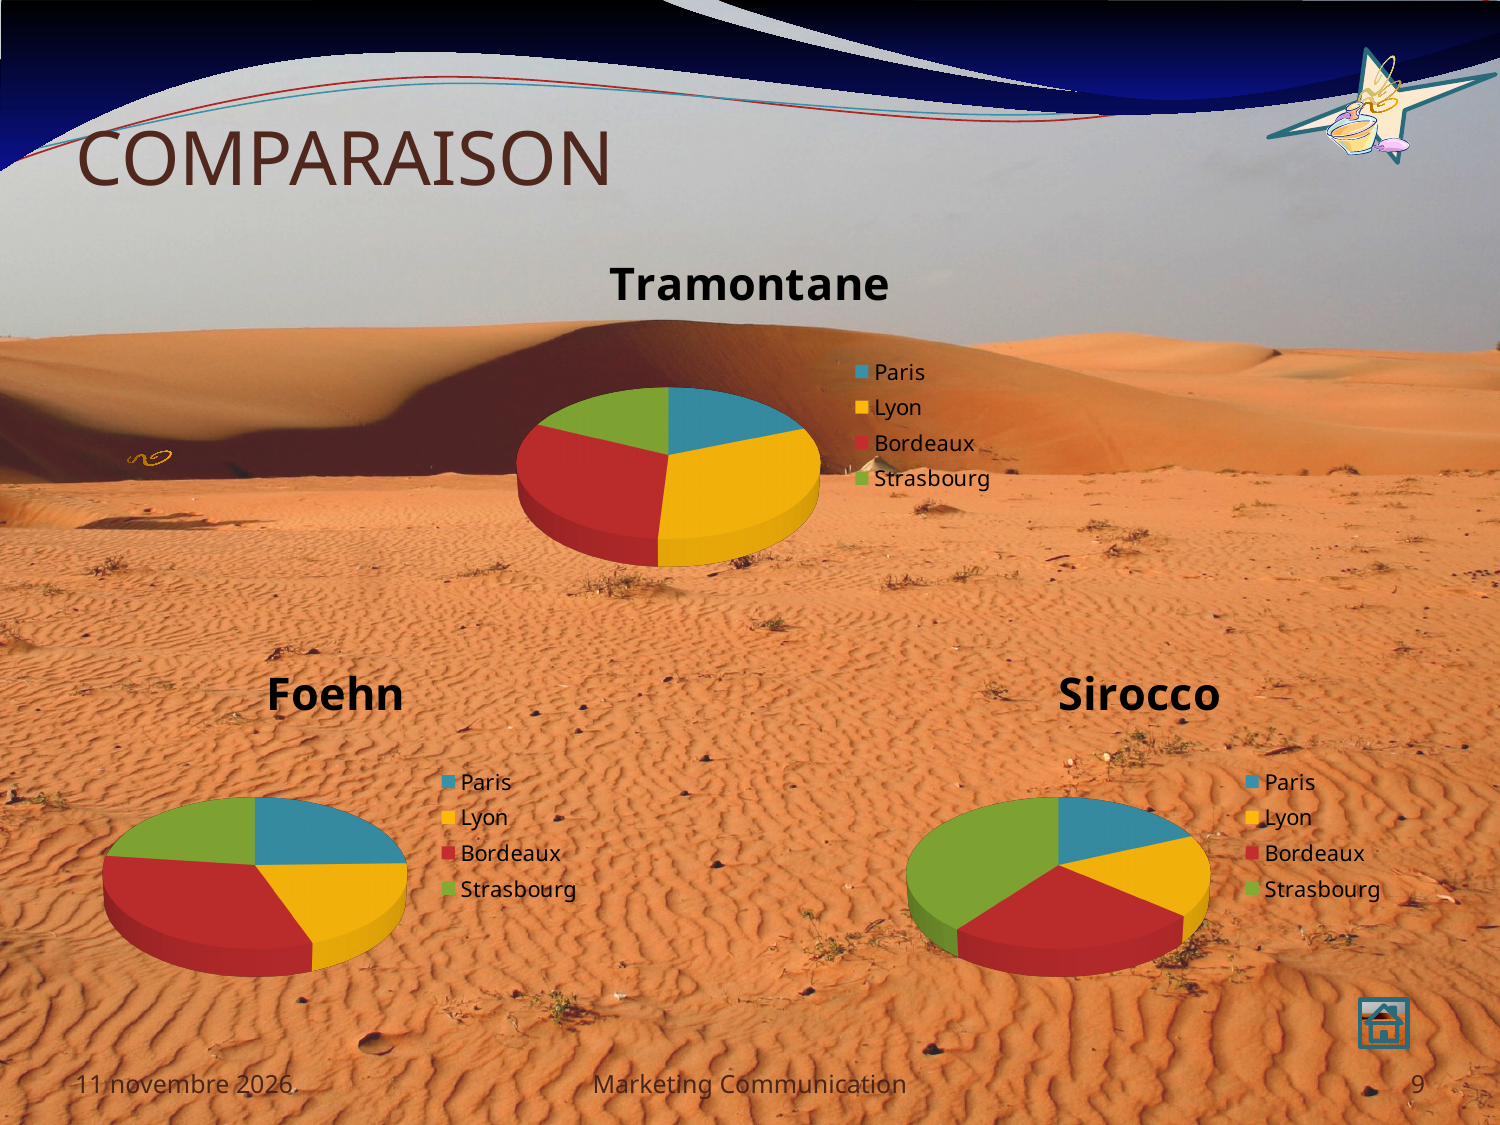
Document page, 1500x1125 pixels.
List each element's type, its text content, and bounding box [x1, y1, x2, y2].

title Comparaison [75, 70, 1425, 201]
table_header 2009 [64, 218, 1412, 1054]
slide_number mars 11 [75, 1050, 425, 1103]
chart [878, 632, 1402, 1038]
slide_number 9 [1299, 1042, 1425, 1103]
footer Marketing Communication [474, 1042, 1025, 1103]
chart [74, 632, 598, 1038]
chart [488, 222, 1012, 628]
